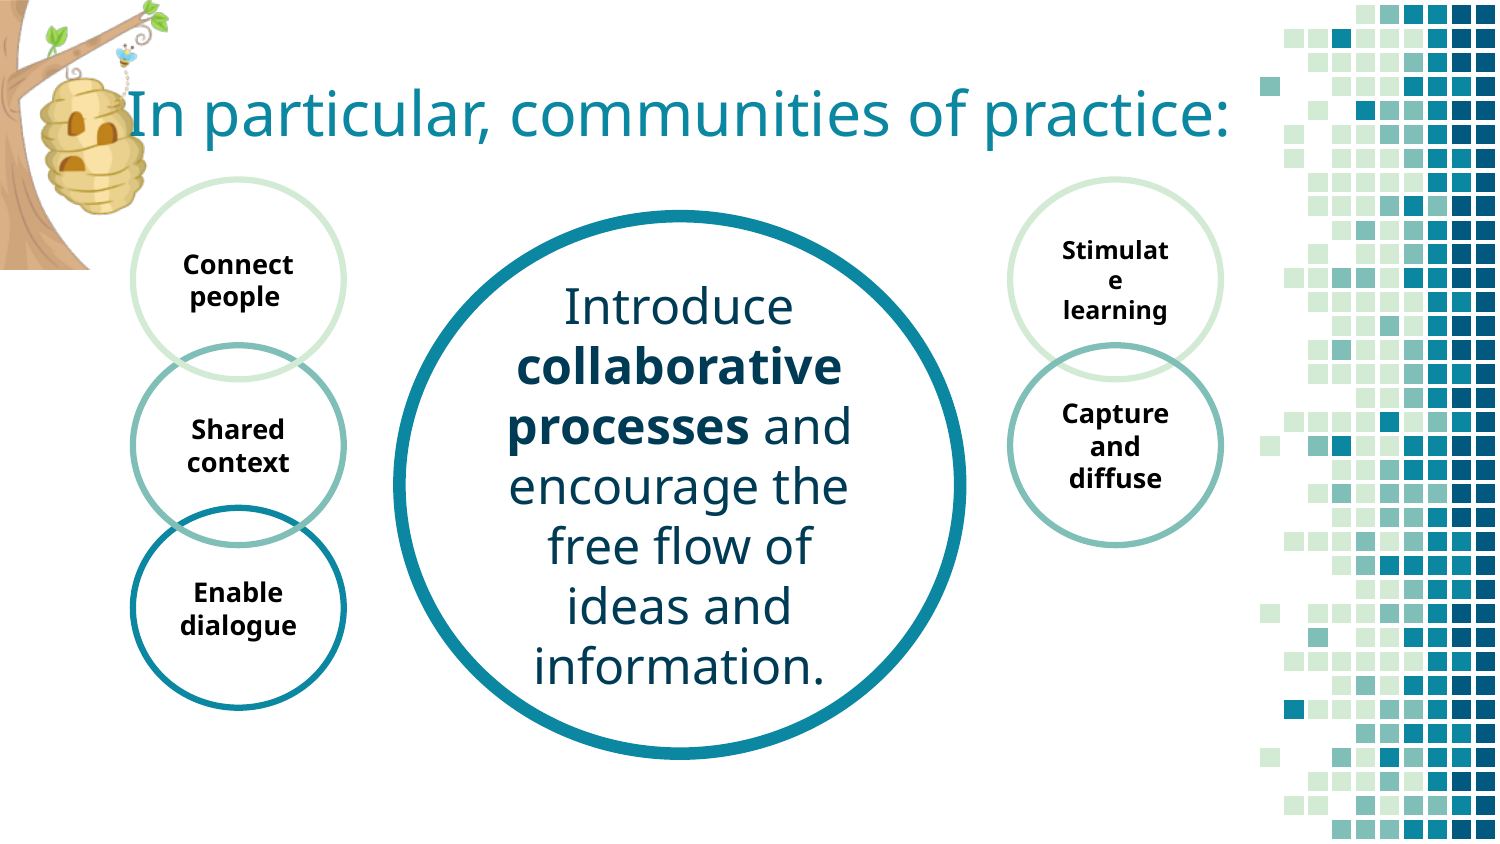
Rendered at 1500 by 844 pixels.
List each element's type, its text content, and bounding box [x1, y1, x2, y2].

text_box Shared context [132, 362, 344, 546]
text_box Enable dialogue [132, 527, 344, 708]
text_box Connect people [132, 179, 344, 380]
picture [0, 0, 169, 270]
text_box Stimulate learning [1010, 179, 1221, 362]
text_box Capture and diffuse [1010, 345, 1221, 546]
text_box Introduce collaborative processes and encourage the free flow of ideas and information. [399, 216, 961, 754]
title In particular, communities of practice: [173, 58, 1255, 165]
